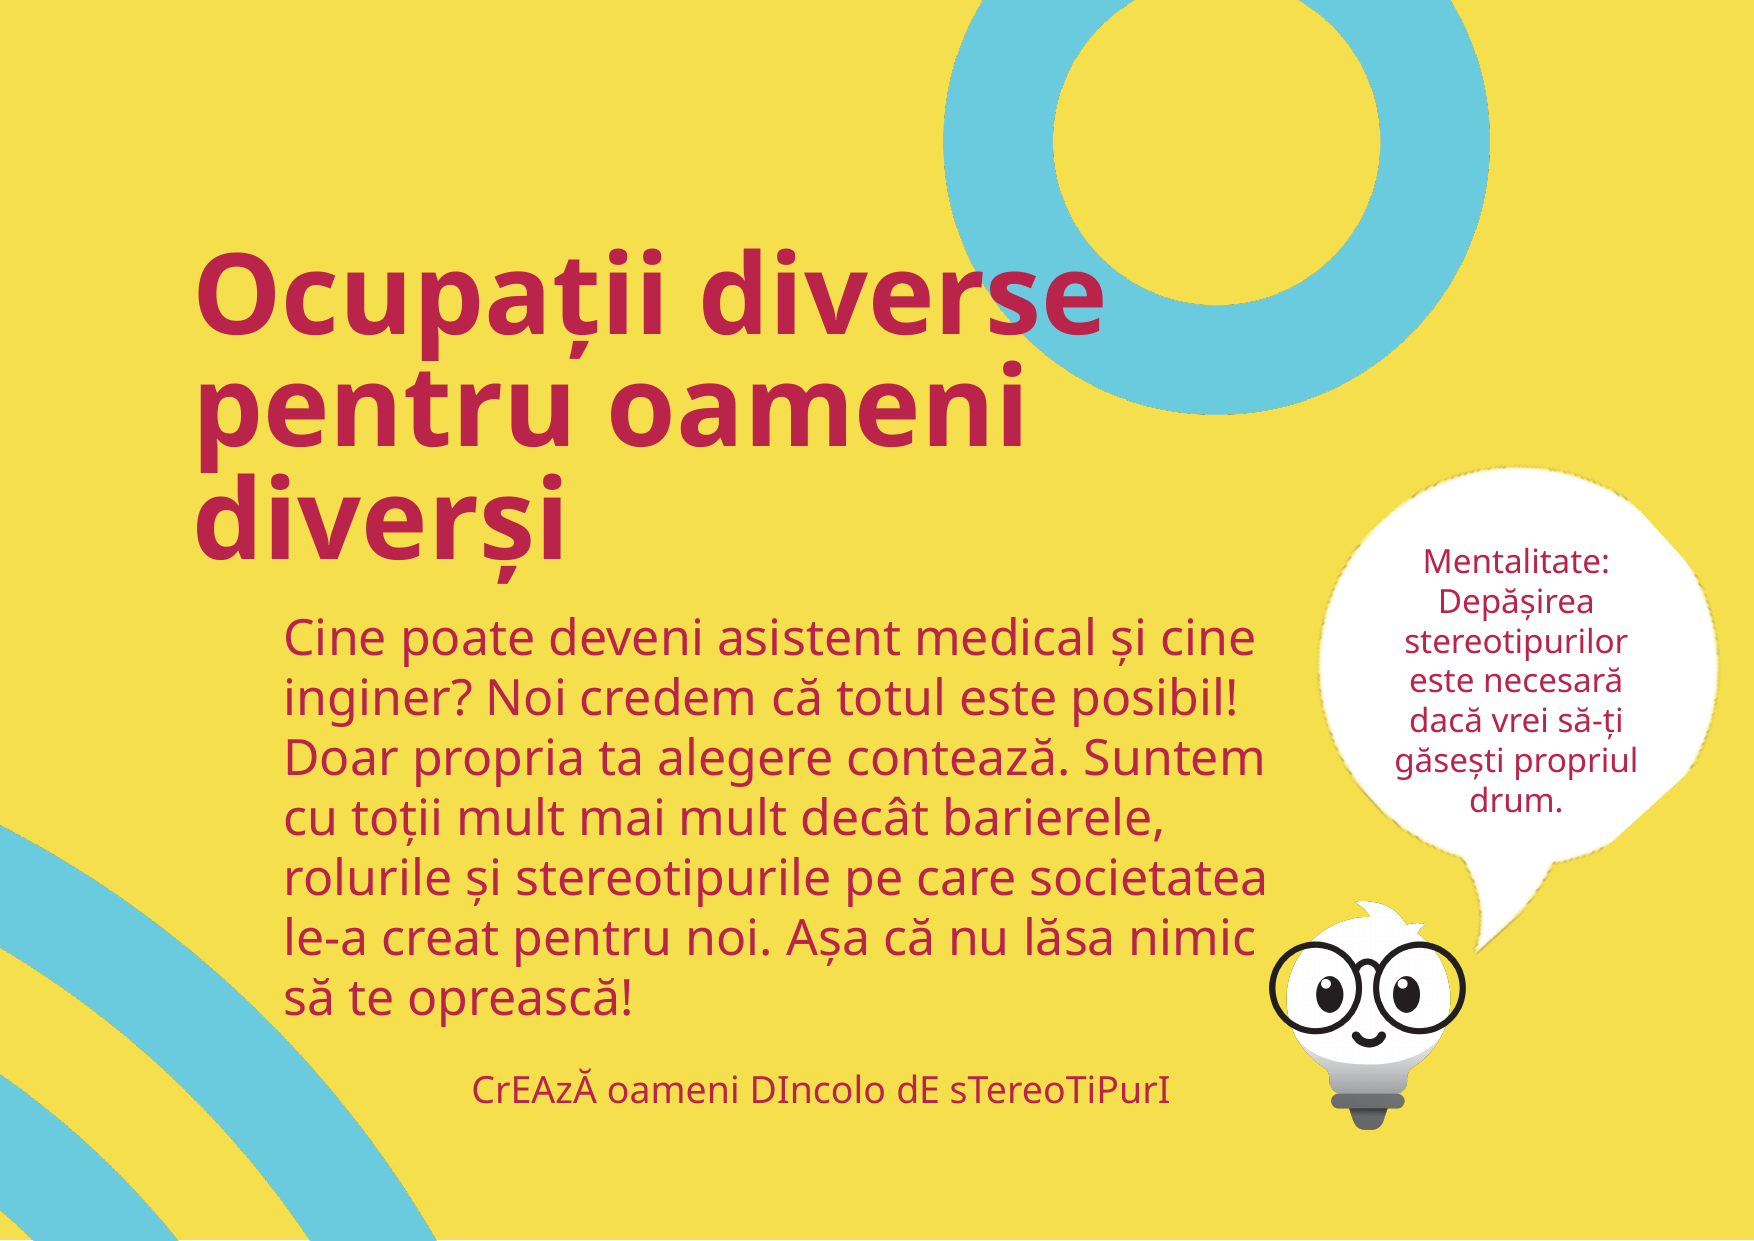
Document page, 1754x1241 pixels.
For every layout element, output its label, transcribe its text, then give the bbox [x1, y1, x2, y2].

text_box Cine poate deveni asistent medical și cine inginer? Noi credem că totul este posibil! Doar propria ta alegere contează. Suntem cu toții mult mai mult decât barierele, rolurile și stereotipurile pe care societatea le-a creat pentru noi. Așa că nu lăsa nimic să te oprească! [268, 597, 1307, 1033]
picture [0, 707, 579, 1241]
text_box Ocupații diverse pentru oameni diverși [177, 236, 1190, 590]
picture [1294, 477, 1715, 871]
picture [1269, 901, 1466, 1130]
text_box CrEAzĂ oameni DIncolo dE sTereoTiPurI [579, 1058, 1269, 1118]
picture [943, 0, 1490, 416]
